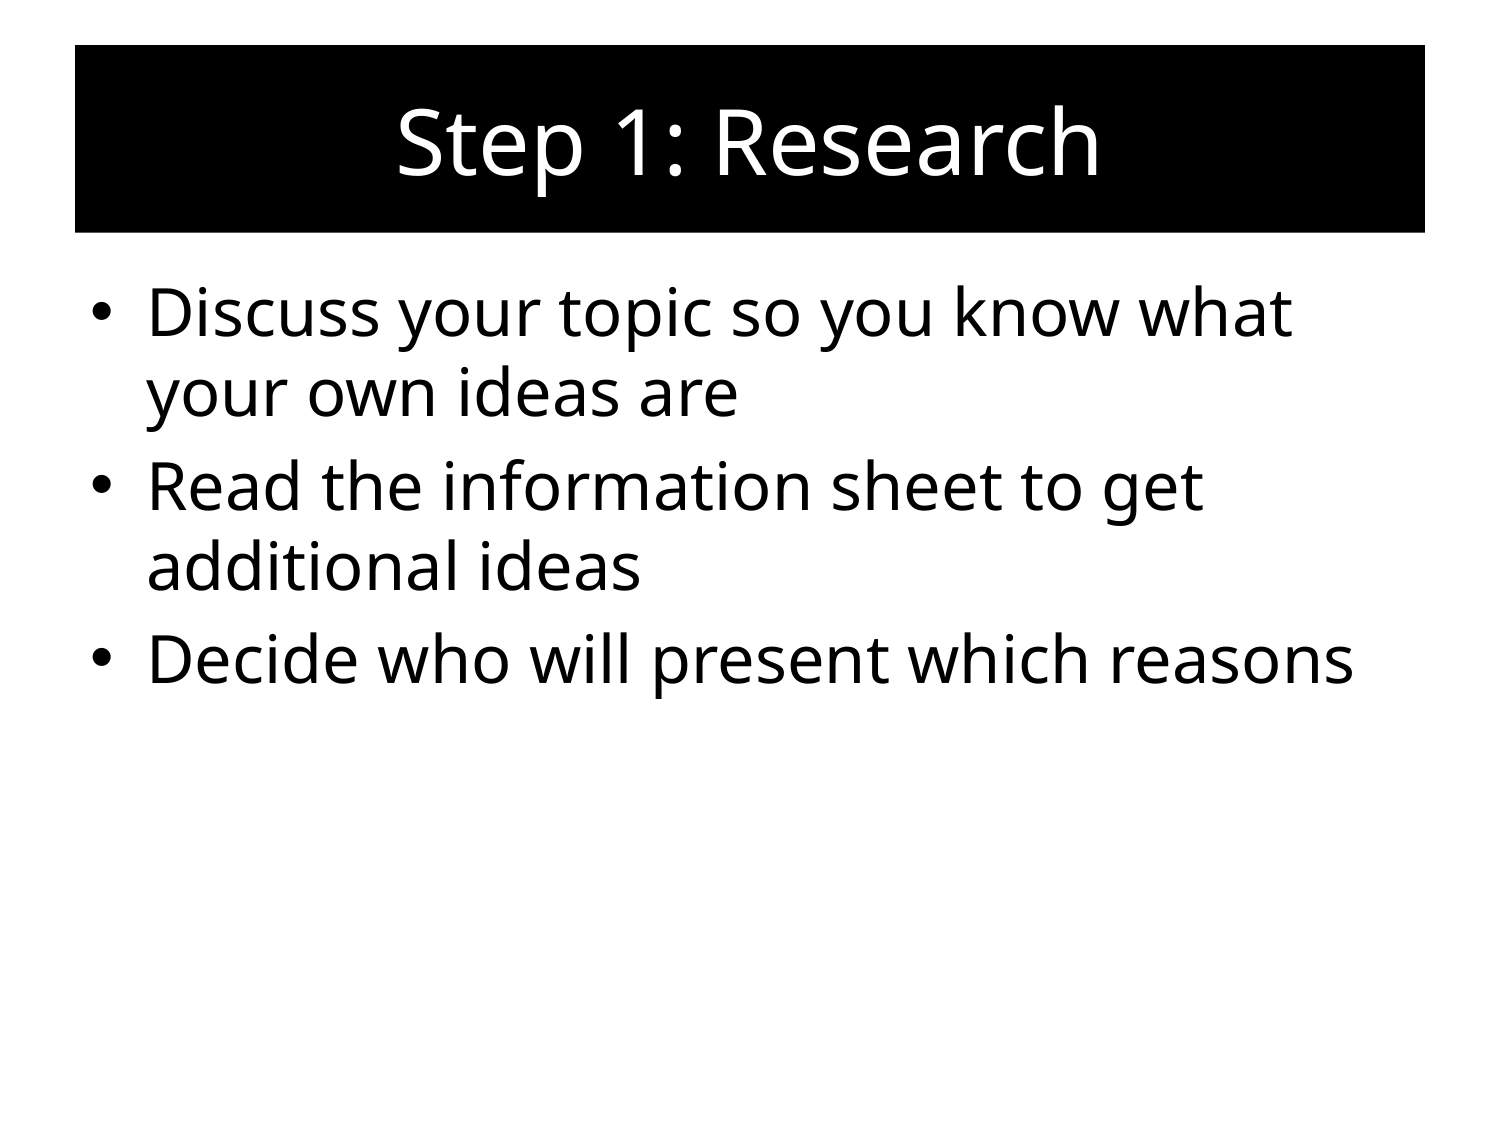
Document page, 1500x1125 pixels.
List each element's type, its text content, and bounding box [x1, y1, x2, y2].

title Step 1: Research [75, 45, 1425, 233]
list Discuss your topic so you know what your own ideas are Read the information sheet to get additional ideas Decide who will present which reasons [75, 262, 1425, 1005]
